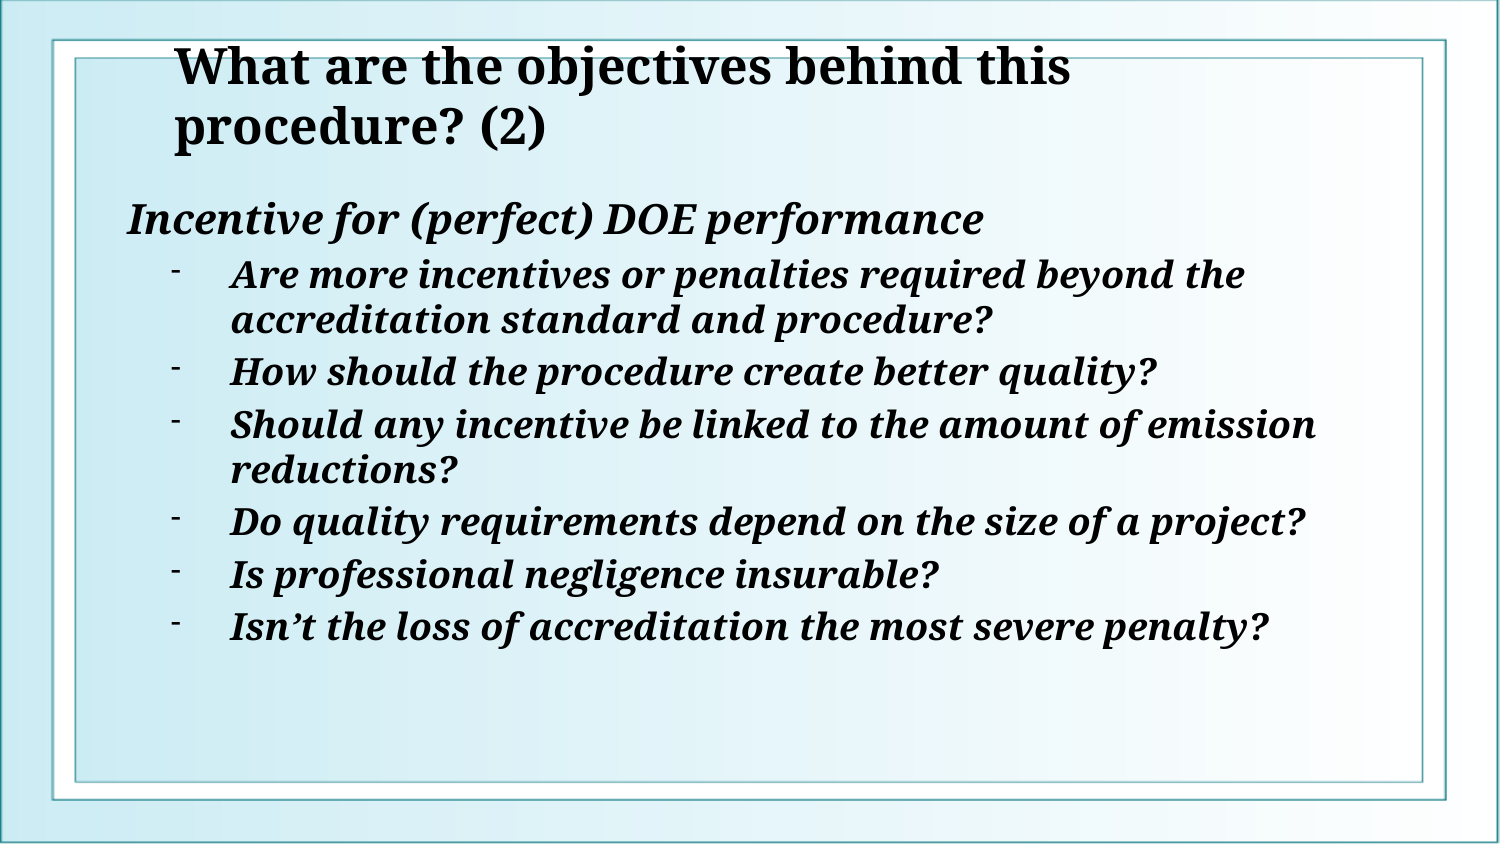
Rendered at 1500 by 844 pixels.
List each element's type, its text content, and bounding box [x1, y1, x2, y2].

list Incentive for (perfect) DOE performance Are more incentives or penalties required beyond the accreditation standard and procedure? How should the procedure create better quality? Should any incentive be linked to the amount of emission reductions? Do quality requirements depend on the size of a project? Is professional negligence insurable? Isn’t the loss of accreditation the most severe penalty? [112, 185, 1400, 725]
title What are the objectives behind this procedure? (2) [159, 65, 1353, 162]
picture [0, 0, 1500, 844]
